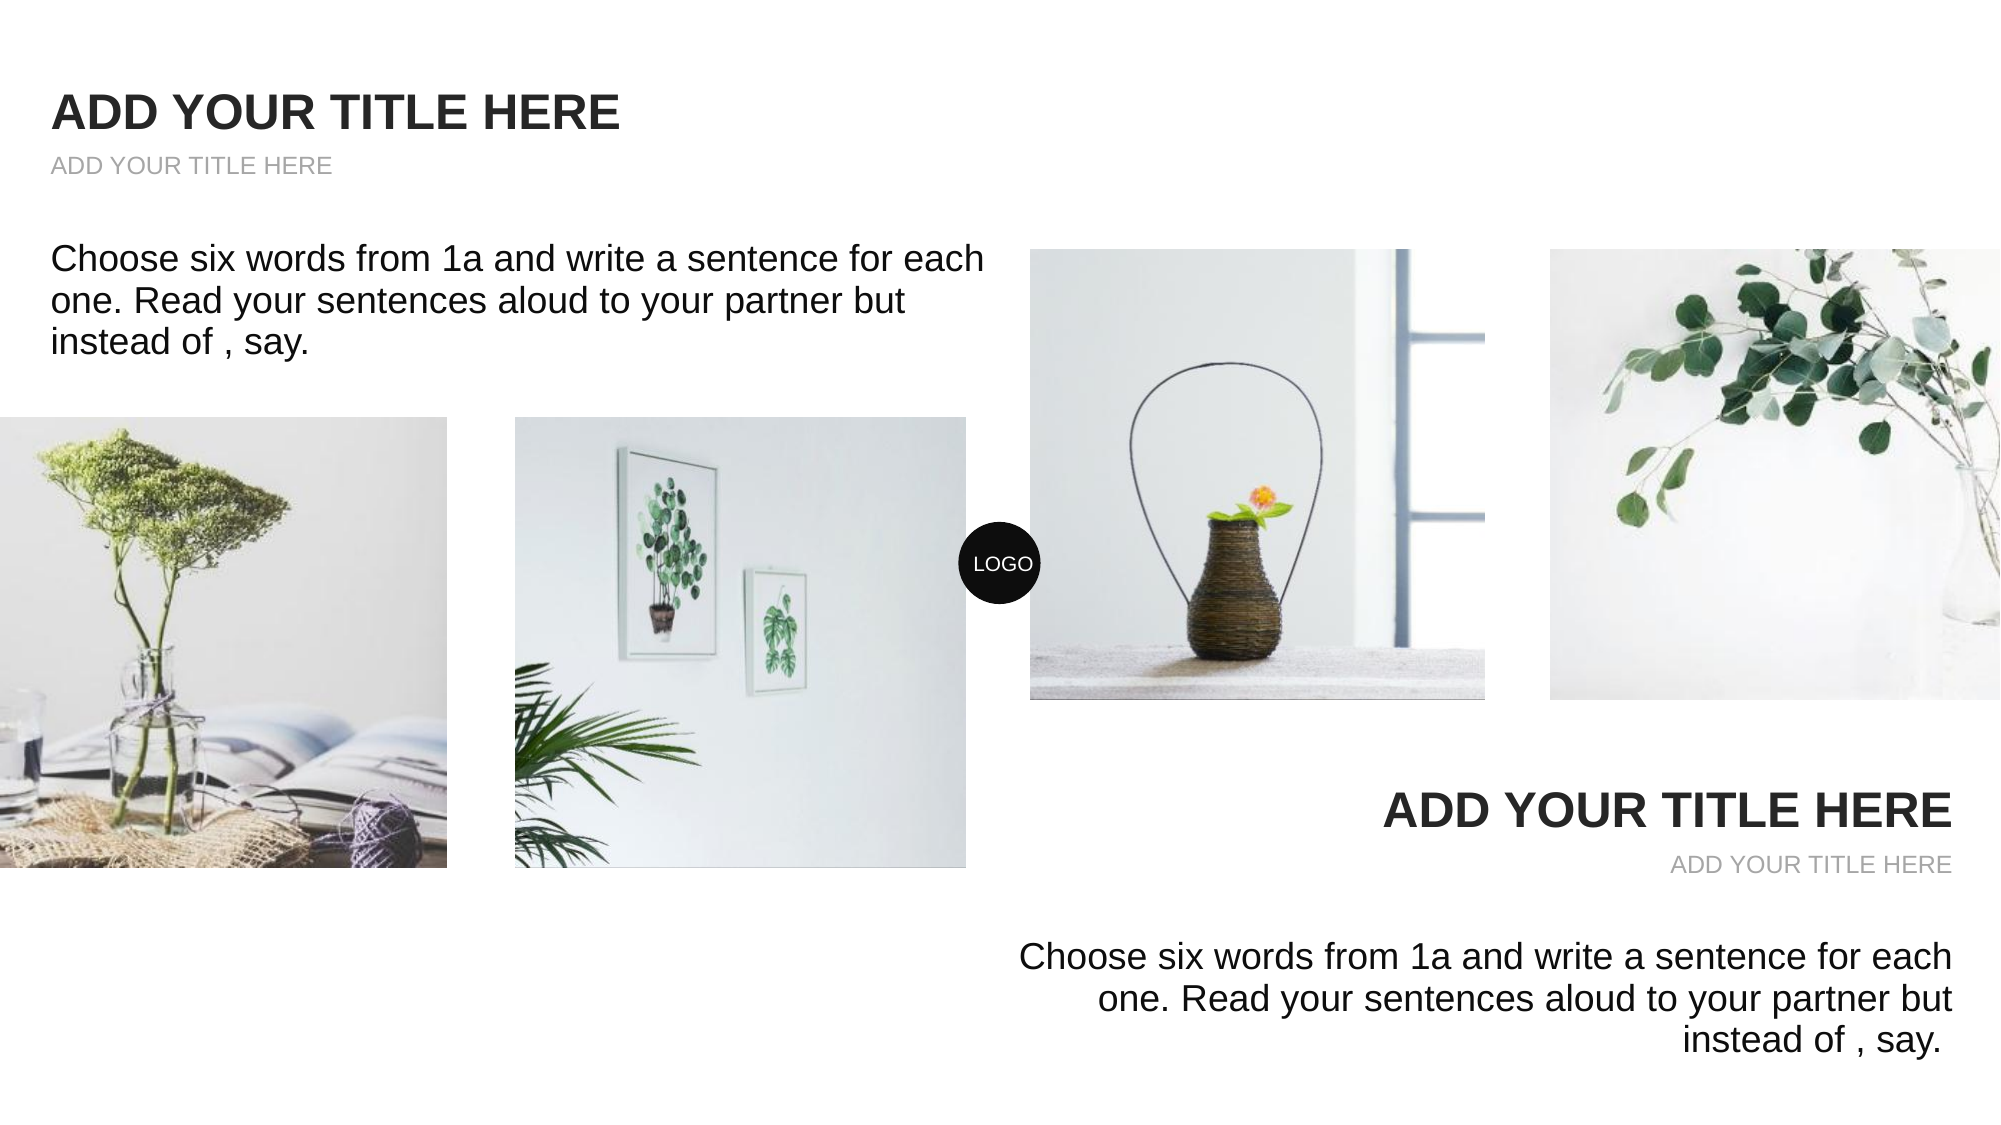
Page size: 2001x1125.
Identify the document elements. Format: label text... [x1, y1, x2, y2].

text_box ADD YOUR TITLE HERE [1343, 770, 1968, 846]
picture [1030, 249, 1485, 700]
picture [1549, 249, 2000, 700]
text_box ADD YOUR TITLE HERE [35, 72, 661, 147]
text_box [958, 521, 1050, 605]
text_box Choose six words from 1a and write a sentence for each one. Read your sentences aloud to your partner but instead of , say. [999, 928, 1968, 1068]
text_box Choose six words from 1a and write a sentence for each one. Read your sentences aloud to your partner but instead of , say. [35, 229, 1004, 370]
text_box ADD YOUR TITLE HERE [35, 142, 398, 188]
picture [515, 417, 966, 868]
text_box ADD YOUR TITLE HERE [1606, 840, 1968, 886]
picture [0, 417, 450, 868]
